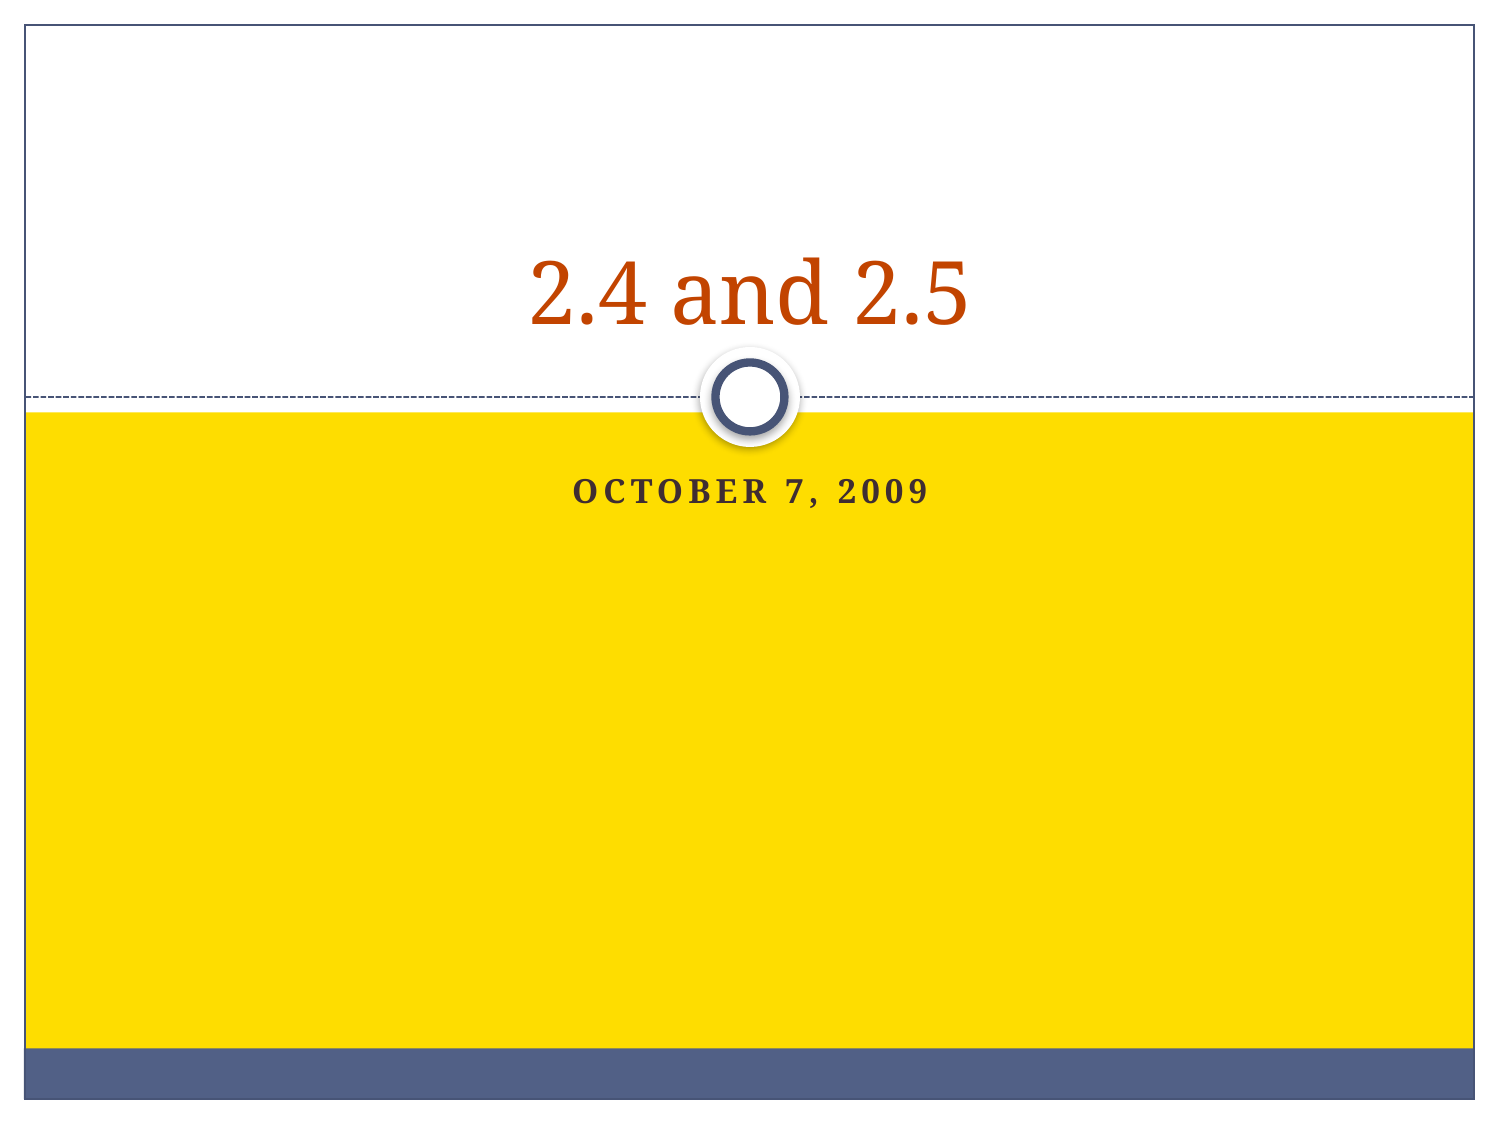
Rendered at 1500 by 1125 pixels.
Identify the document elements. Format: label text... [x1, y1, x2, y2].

title 2.4 and 2.5 [112, 62, 1388, 350]
subtitle October 7, 2009 [225, 462, 1275, 750]
